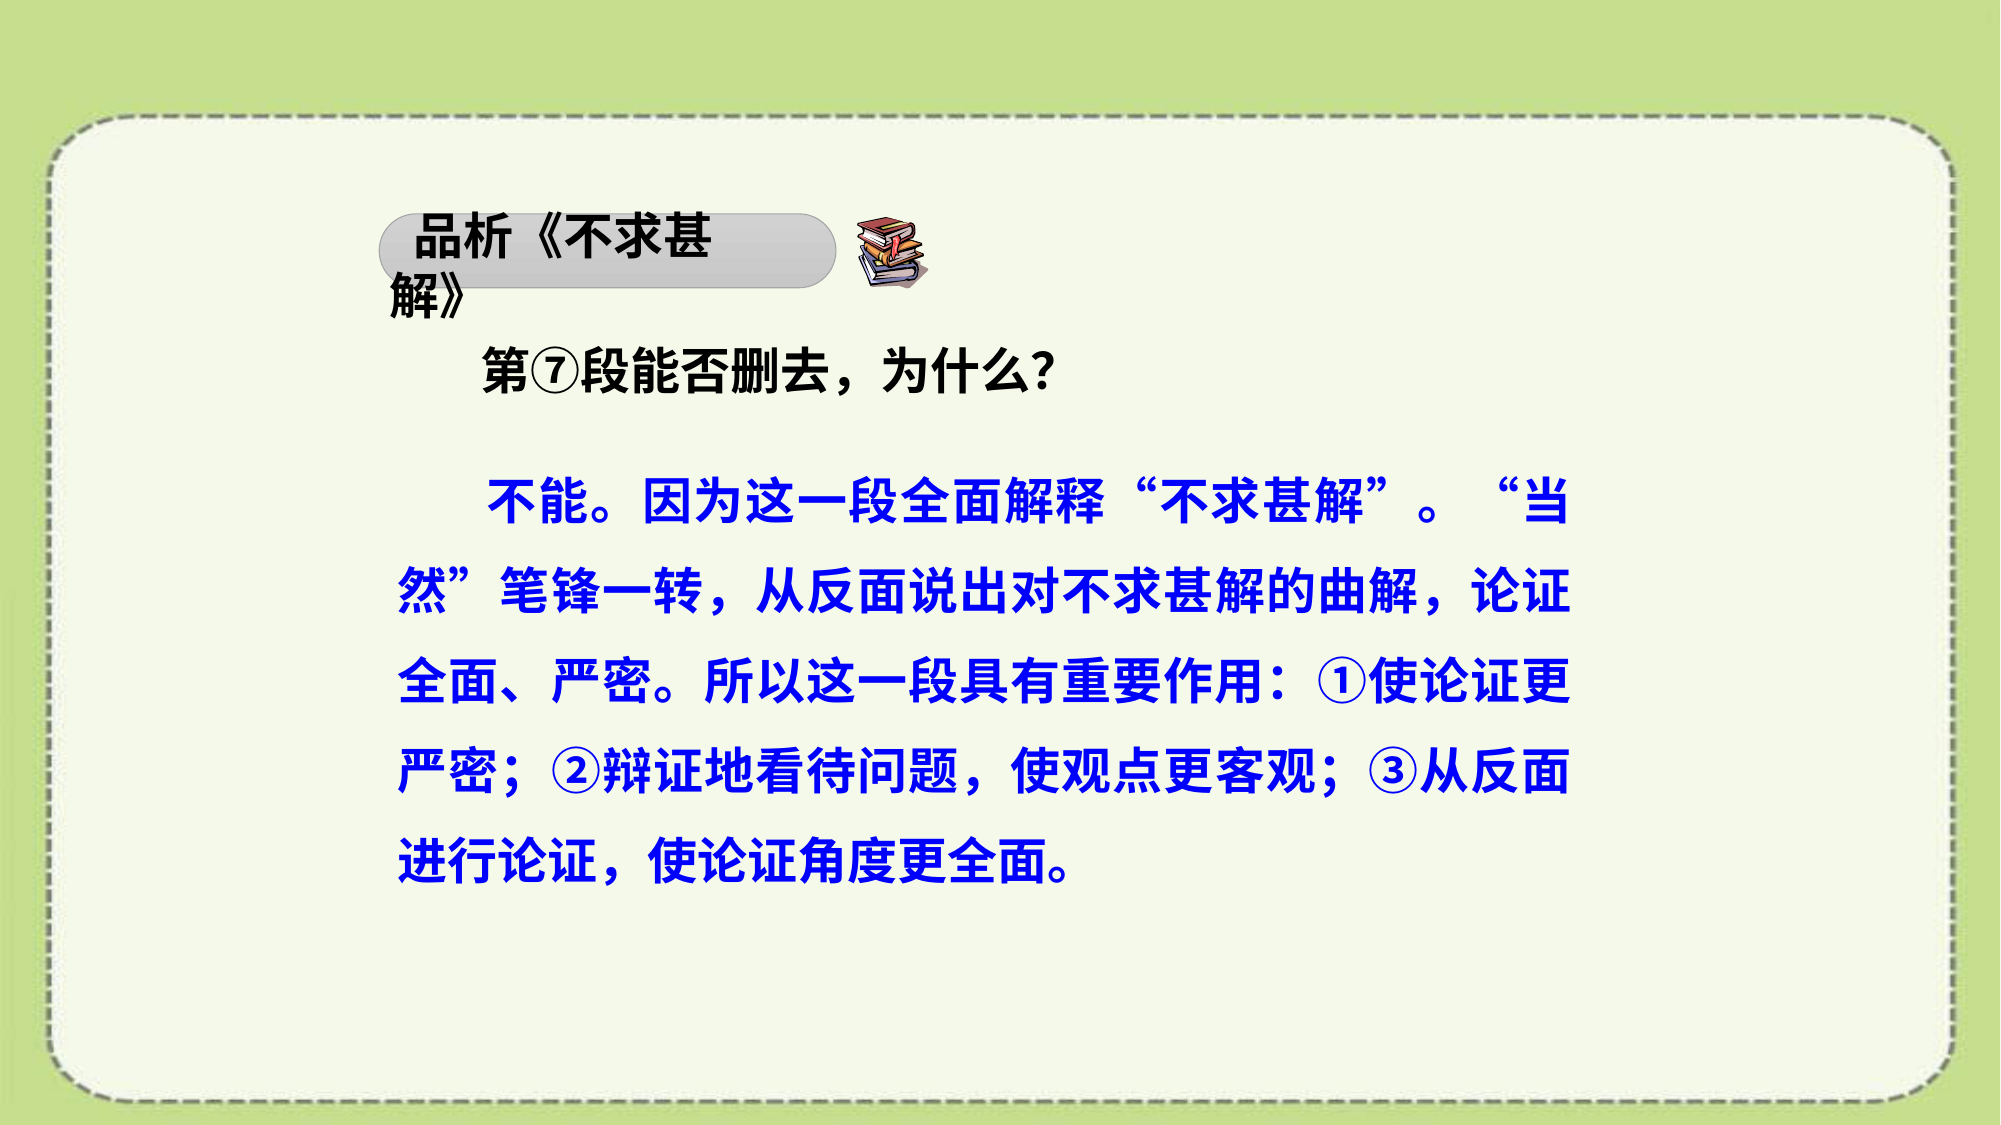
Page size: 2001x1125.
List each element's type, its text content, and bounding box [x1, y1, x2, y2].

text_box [374, 196, 929, 290]
picture [0, 0, 2001, 1125]
text_box 第⑦段能否删去，为什么？ [378, 302, 1578, 407]
text_box 不能。因为这一段全面解释“不求甚解”。“当然”笔锋一转，从反面说出对不求甚解的曲解，论证全面、严密。所以这一段具有重要作用：①使论证更严密；②辩证地看待问题，使观点更客观；③从反面进行论证，使论证角度更全面。 [383, 432, 1586, 898]
